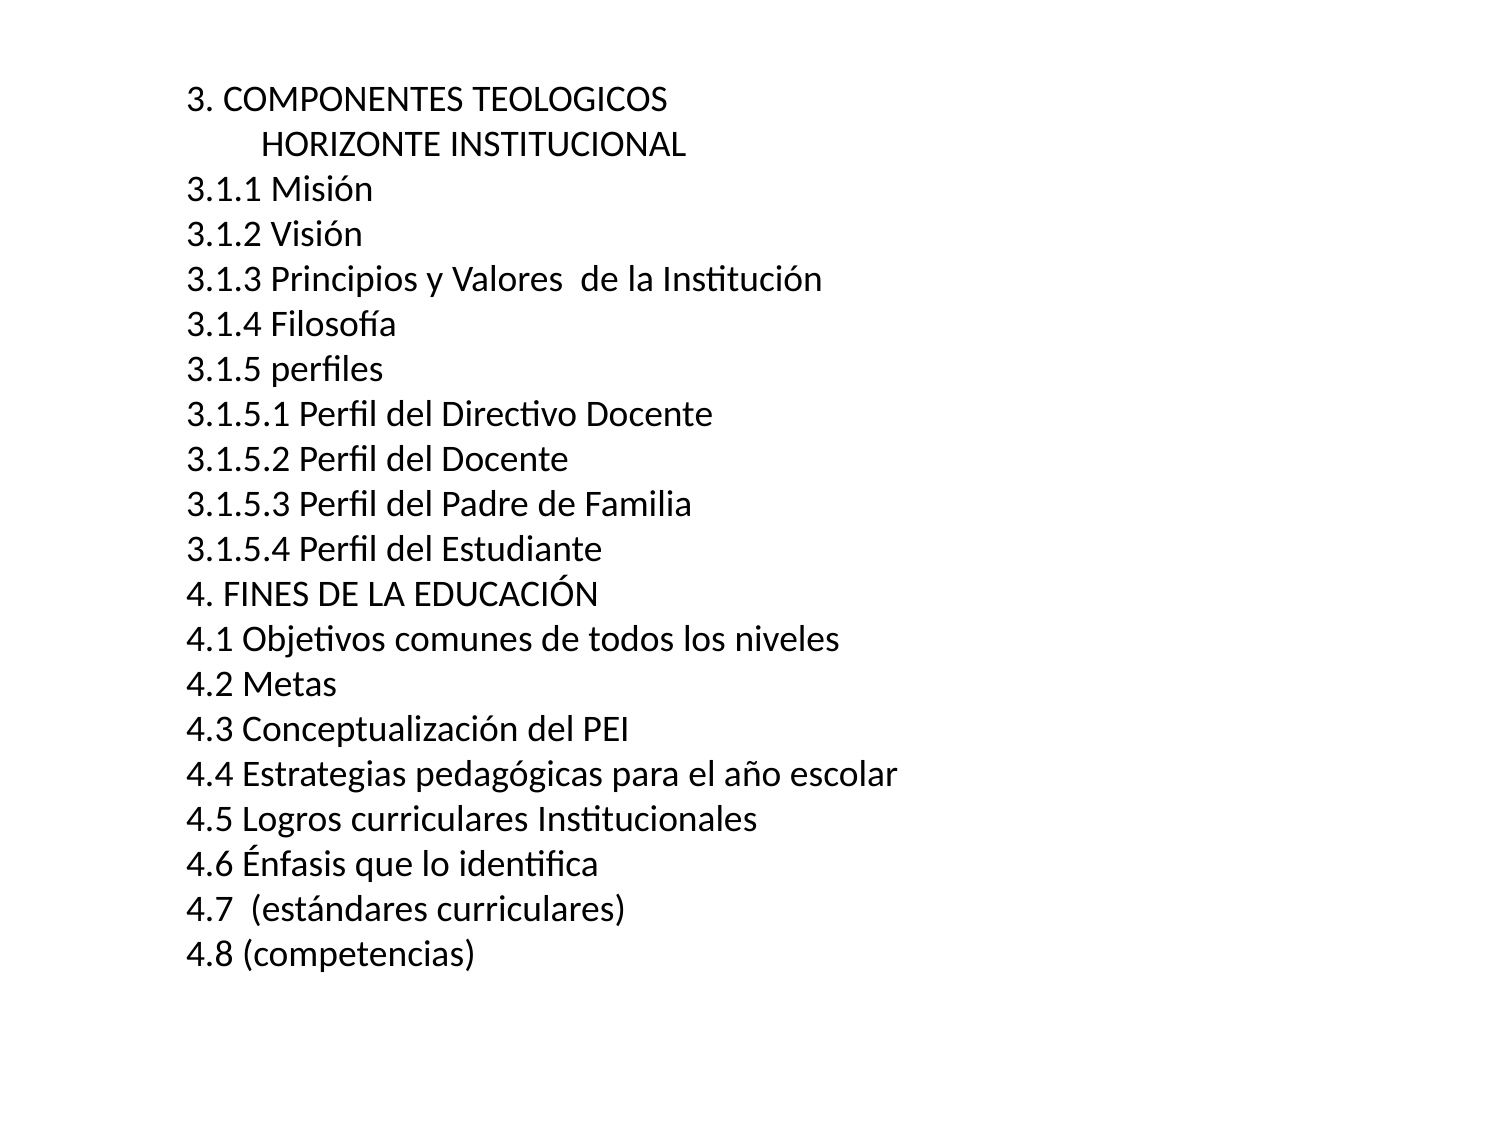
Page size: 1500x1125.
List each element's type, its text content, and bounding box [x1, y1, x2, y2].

text_box 3. COMPONENTES TEOLOGICOS HORIZONTE INSTITUCIONAL 3.1.1 Misión 3.1.2 Visión 3.1.3 Principios y Valores de la Institución 3.1.4 Filosofía 3.1.5 perfiles 3.1.5.1 Perfil del Directivo Docente 3.1.5.2 Perfil del Docente 3.1.5.3 Perfil del Padre de Familia 3.1.5.4 Perfil del Estudiante 4. FINES DE LA EDUCACIÓN 4.1 Objetivos comunes de todos los niveles 4.2 Metas 4.3 Conceptualización del PEI 4.4 Estrategias pedagógicas para el año escolar 4.5 Logros curriculares Institucionales 4.6 Énfasis que lo identifica 4.7 (estándares curriculares) 4.8 (competencias) [171, 66, 1125, 1072]
